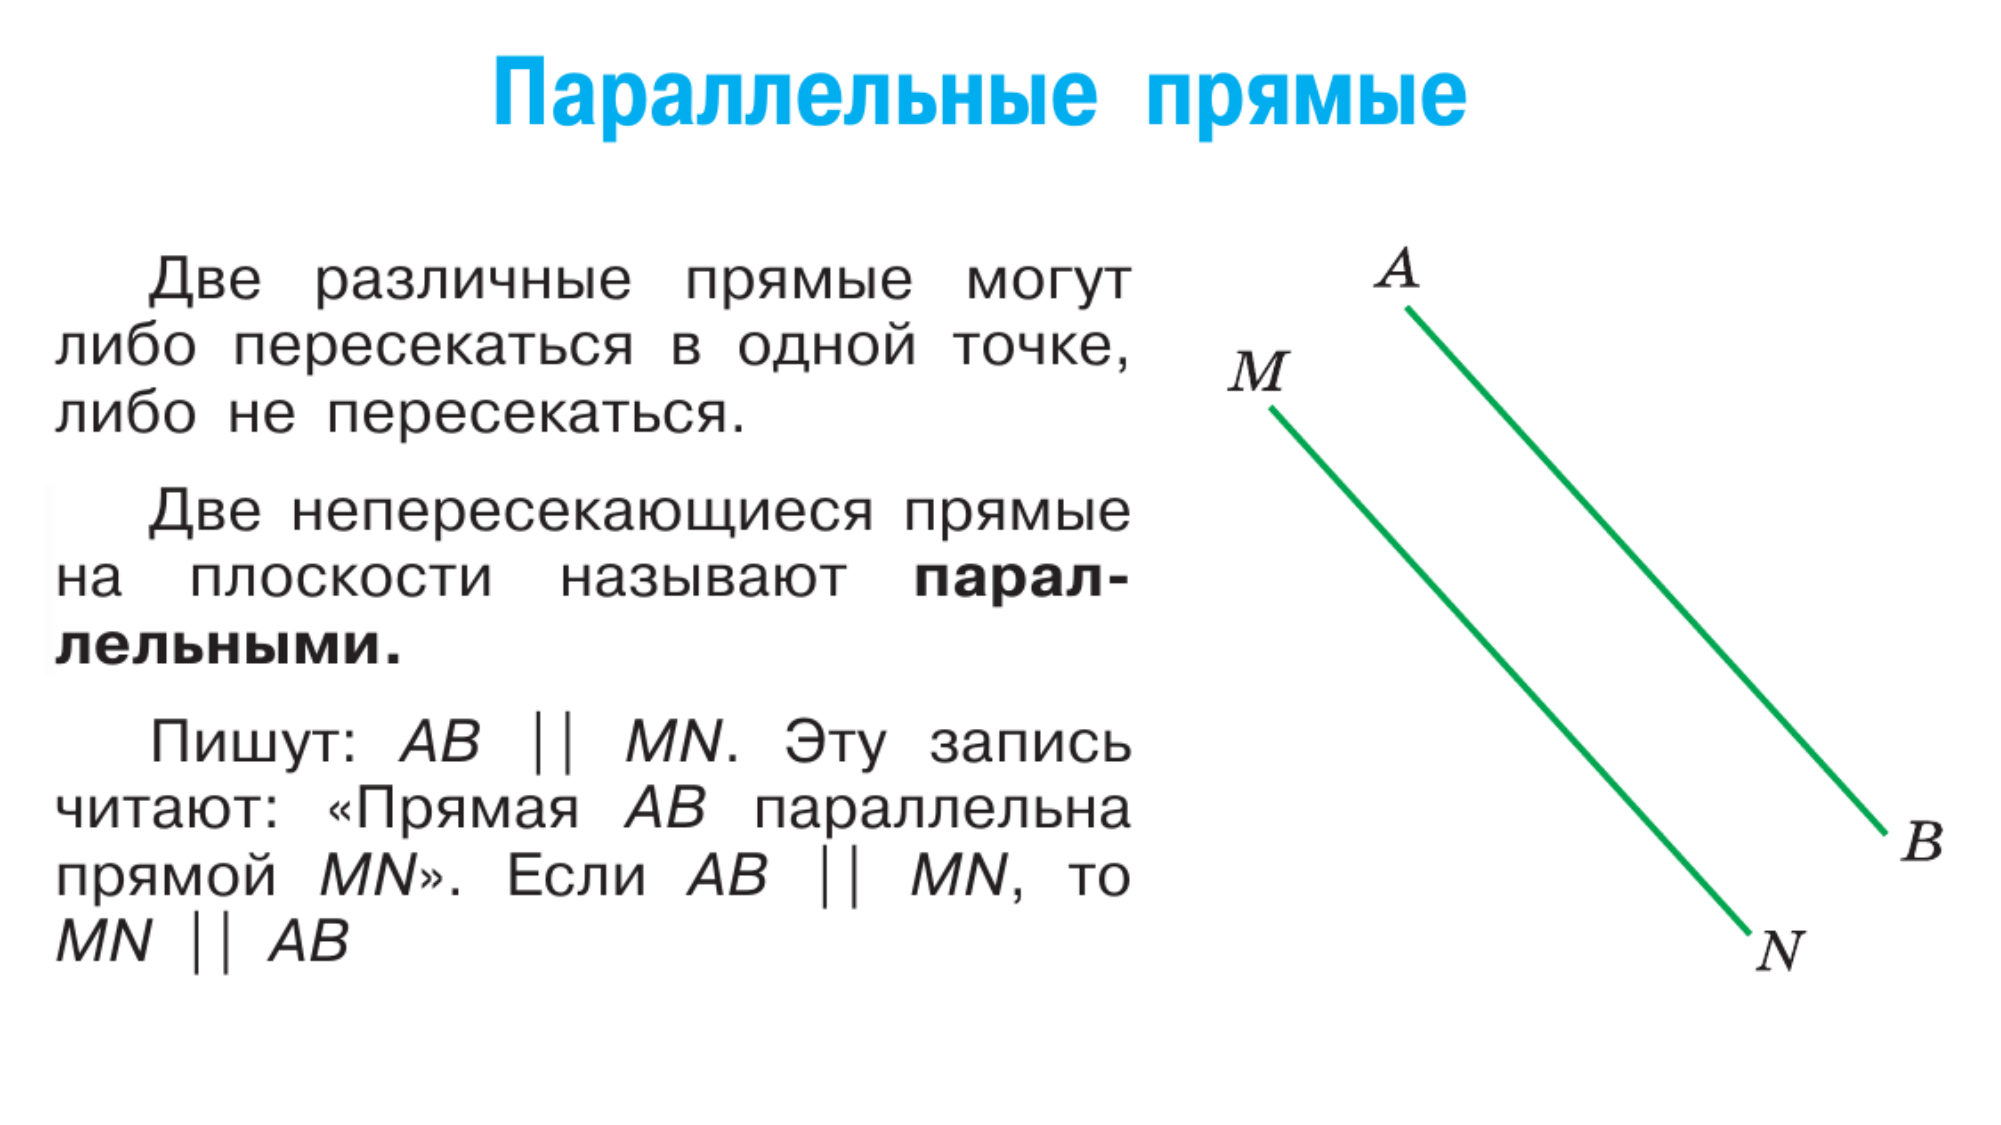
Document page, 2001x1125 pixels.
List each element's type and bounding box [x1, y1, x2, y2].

picture [469, 27, 1500, 170]
text_box [44, 222, 1986, 997]
